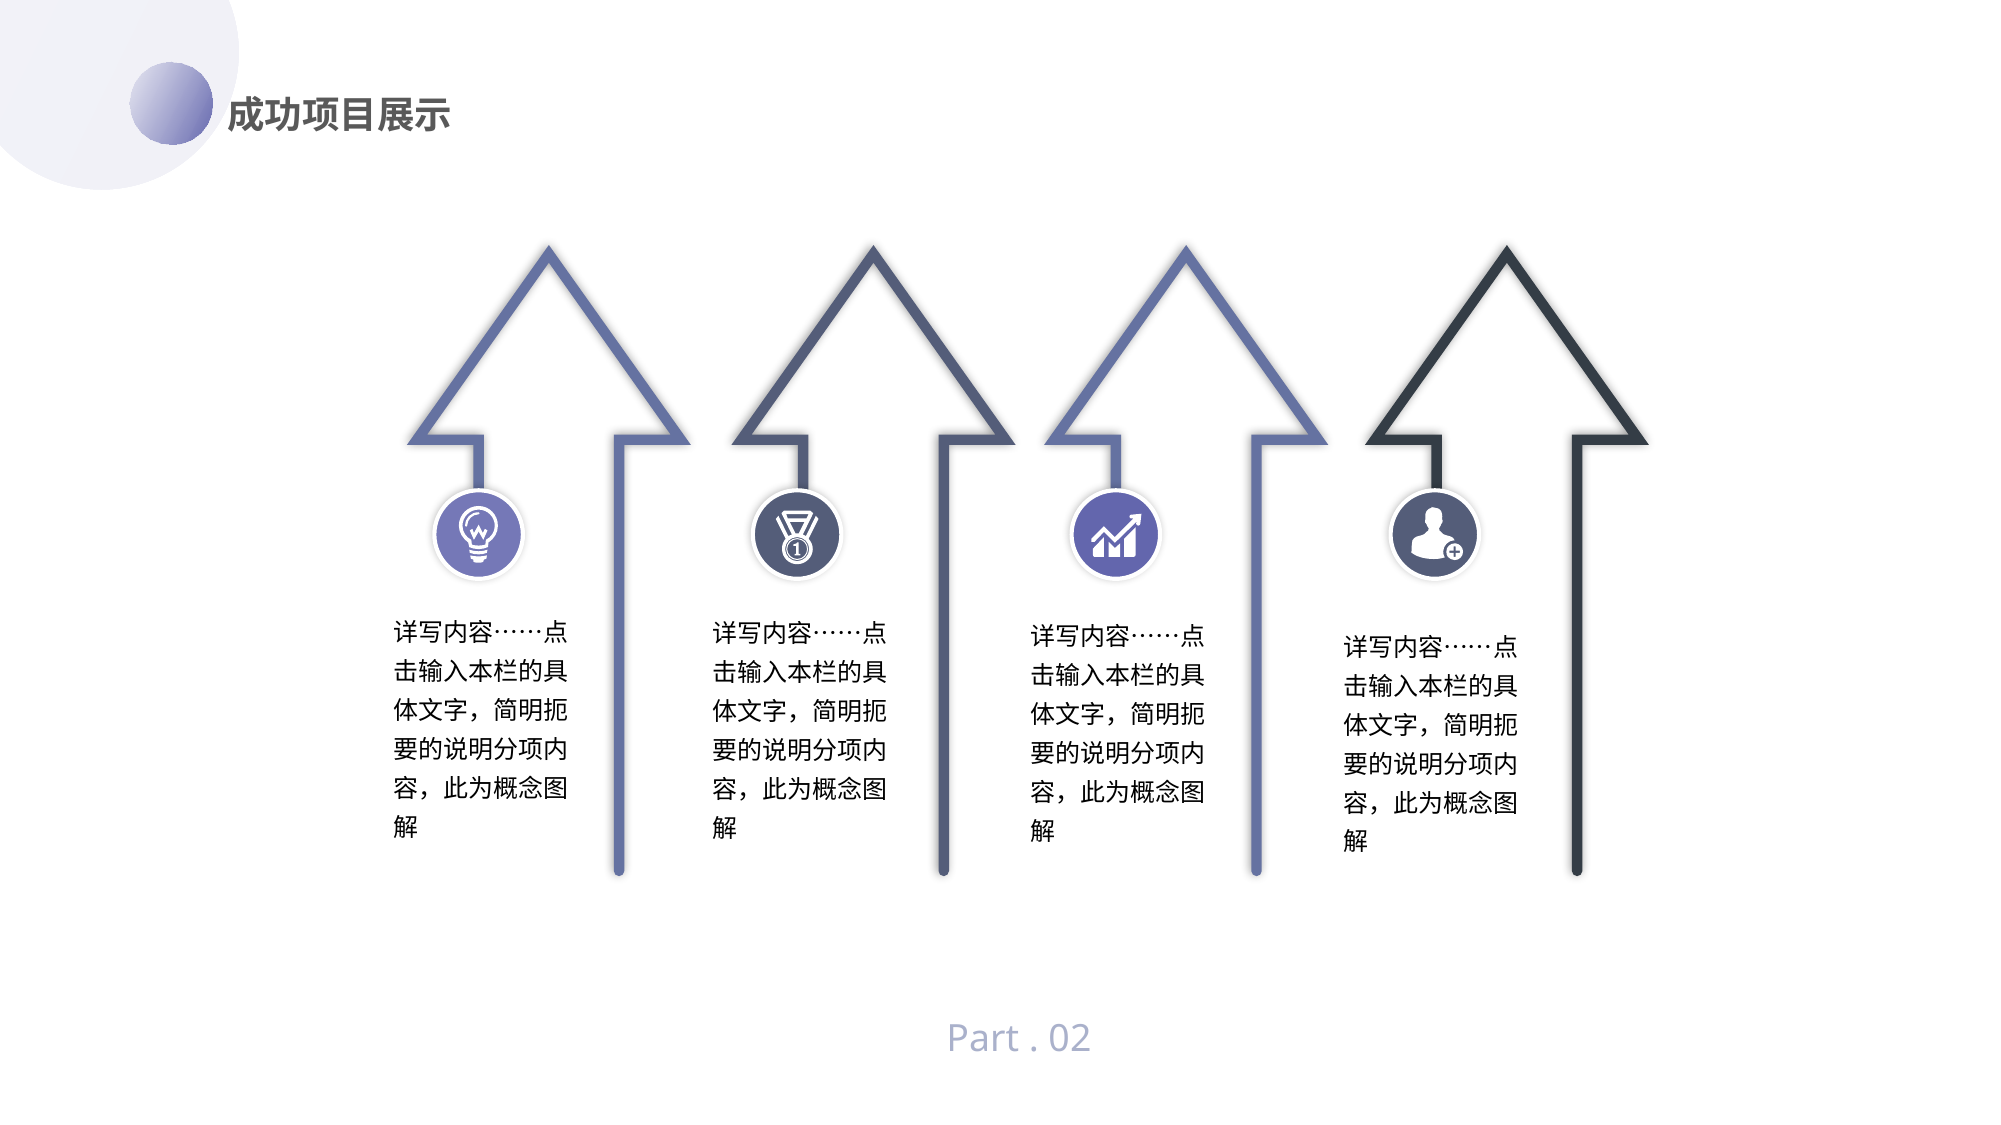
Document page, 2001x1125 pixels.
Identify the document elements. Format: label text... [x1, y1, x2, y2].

text_box 详写内容……点击输入本栏的具体文字，简明扼要的说明分项内容，此为概念图解 [1328, 615, 1548, 864]
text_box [1388, 488, 1482, 581]
text_box Part . 02 [931, 997, 1154, 1075]
text_box 成功项目展示 [212, 84, 626, 144]
text_box [731, 245, 1016, 877]
text_box 详写内容……点击输入本栏的具体文字，简明扼要的说明分项内容，此为概念图解 [379, 600, 599, 849]
text_box 详写内容……点击输入本栏的具体文字，简明扼要的说明分项内容，此为概念图解 [697, 601, 918, 850]
text_box [1044, 245, 1329, 877]
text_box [432, 488, 525, 581]
text_box [128, 60, 212, 146]
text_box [750, 488, 844, 581]
text_box [1364, 245, 1649, 877]
text_box [406, 245, 691, 877]
text_box [0, 0, 240, 191]
text_box 详写内容……点击输入本栏的具体文字，简明扼要的说明分项内容，此为概念图解 [1015, 604, 1235, 853]
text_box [1069, 488, 1163, 581]
